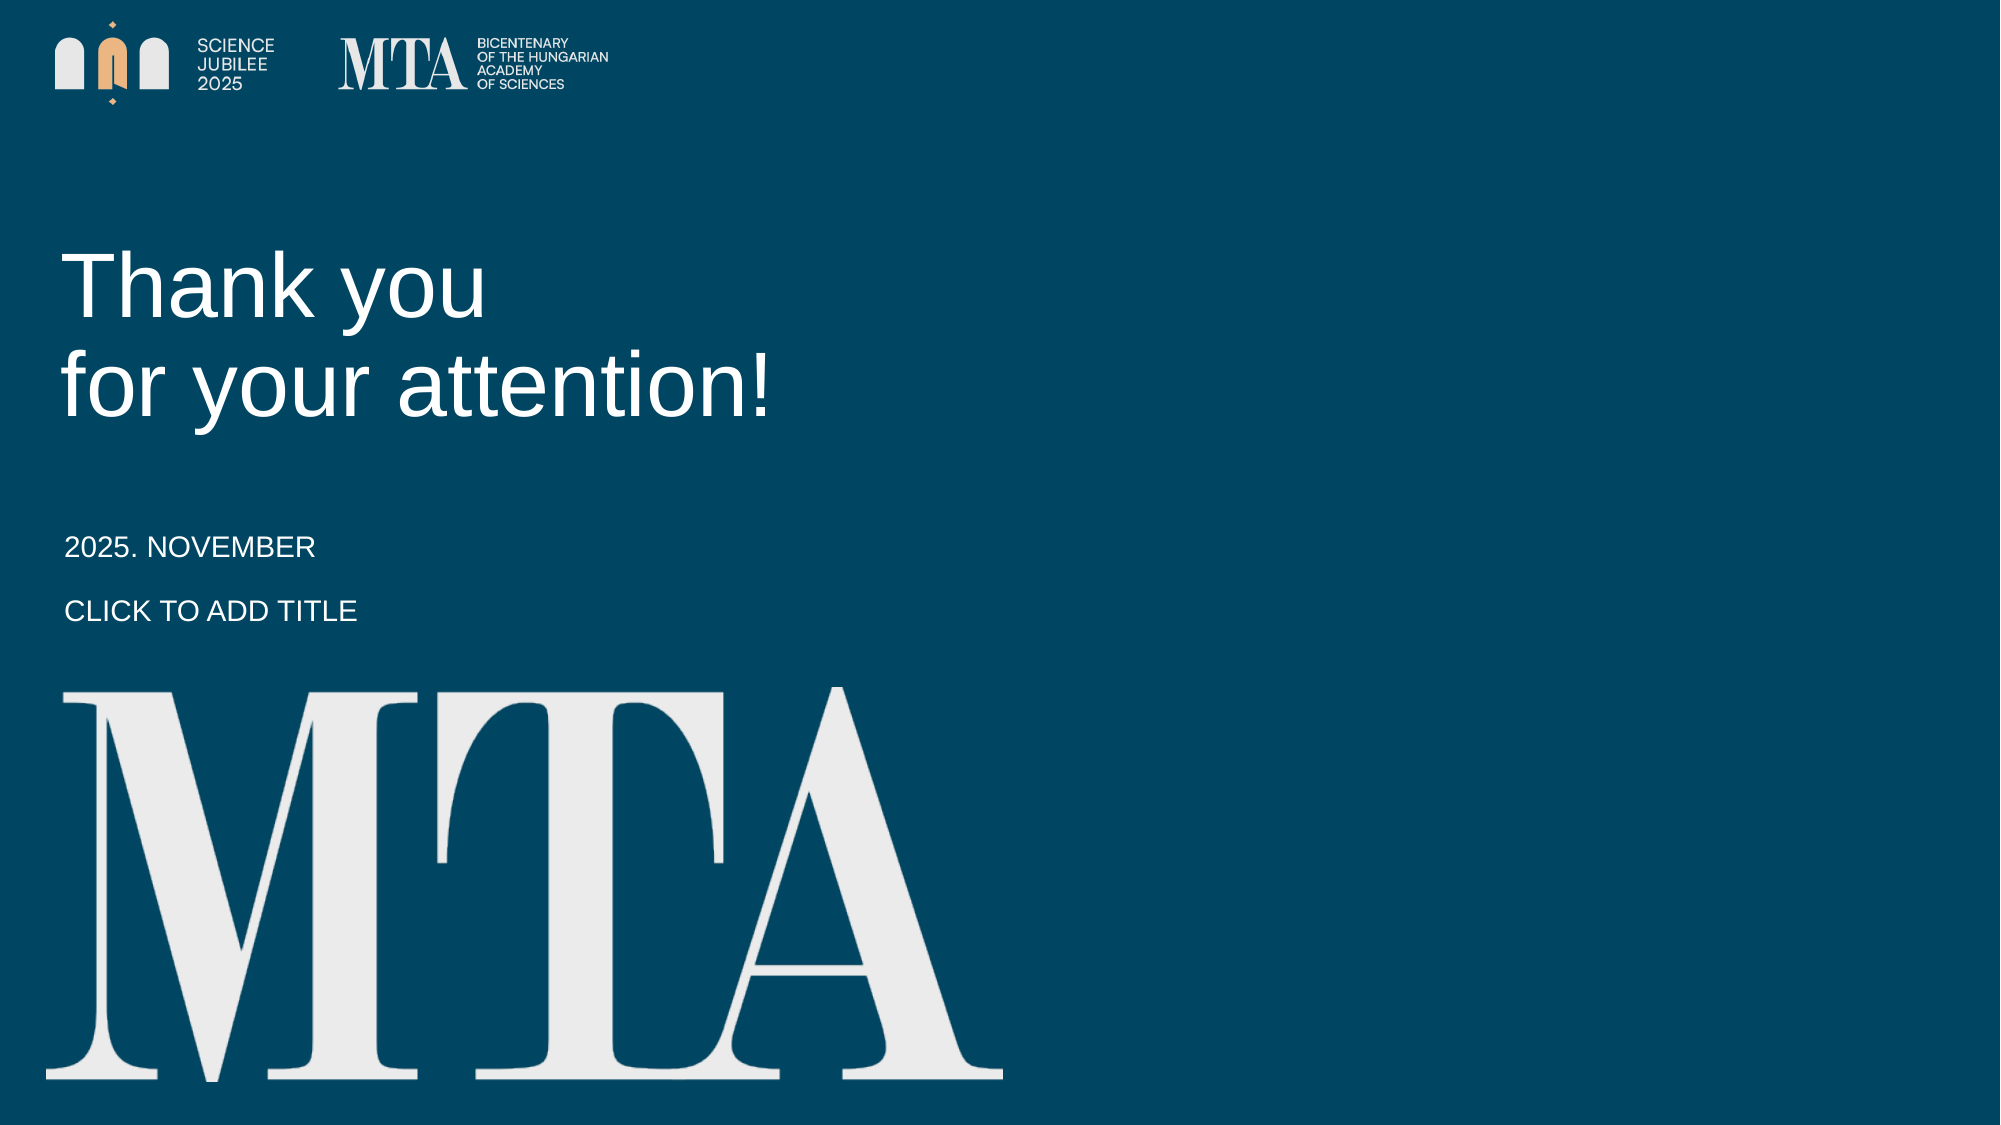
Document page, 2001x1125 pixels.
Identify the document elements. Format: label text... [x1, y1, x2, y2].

picture [346, 39, 365, 89]
text_box Thank you for your attention! [45, 168, 995, 507]
picture [392, 39, 400, 54]
picture [339, 82, 353, 89]
picture [397, 39, 436, 89]
picture [239, 58, 246, 70]
picture [229, 39, 236, 51]
picture [223, 58, 228, 70]
picture [99, 38, 126, 89]
picture [140, 38, 168, 89]
picture [433, 39, 467, 89]
text_box 2025. NOVEMBER CLICK TO ADD TITLE [49, 511, 944, 635]
picture [56, 38, 84, 89]
picture [369, 39, 388, 89]
picture [421, 39, 429, 54]
